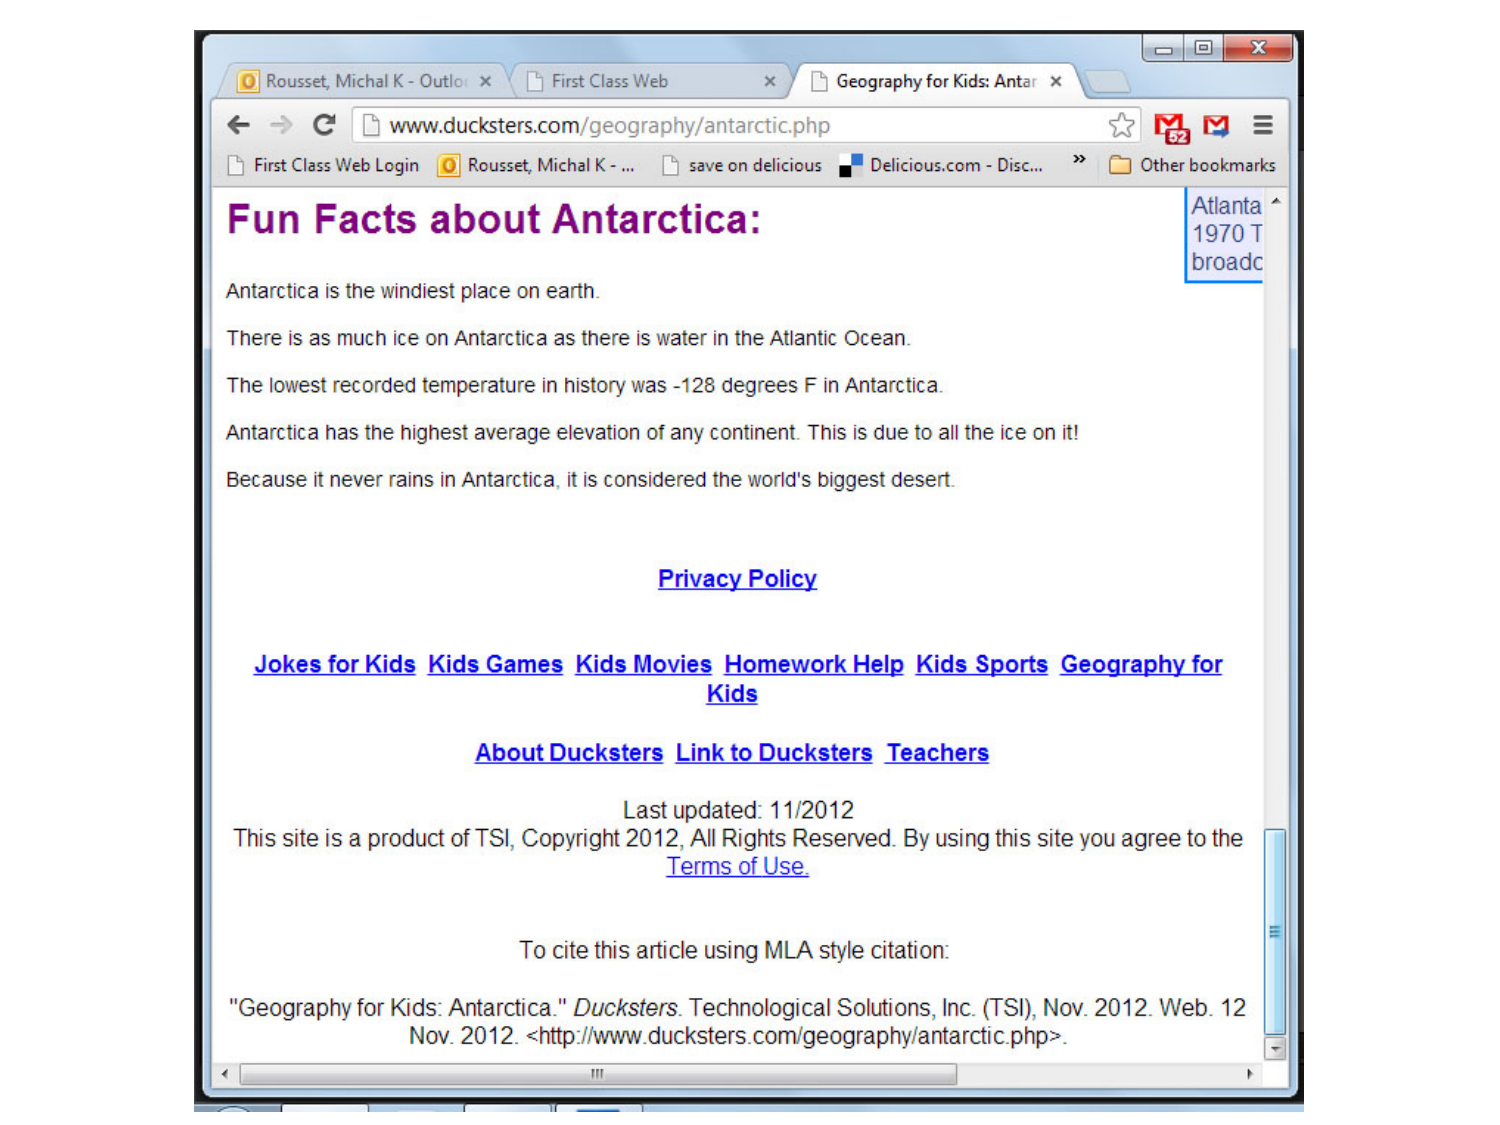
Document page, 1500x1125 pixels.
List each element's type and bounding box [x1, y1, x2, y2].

picture [194, 30, 1304, 1112]
